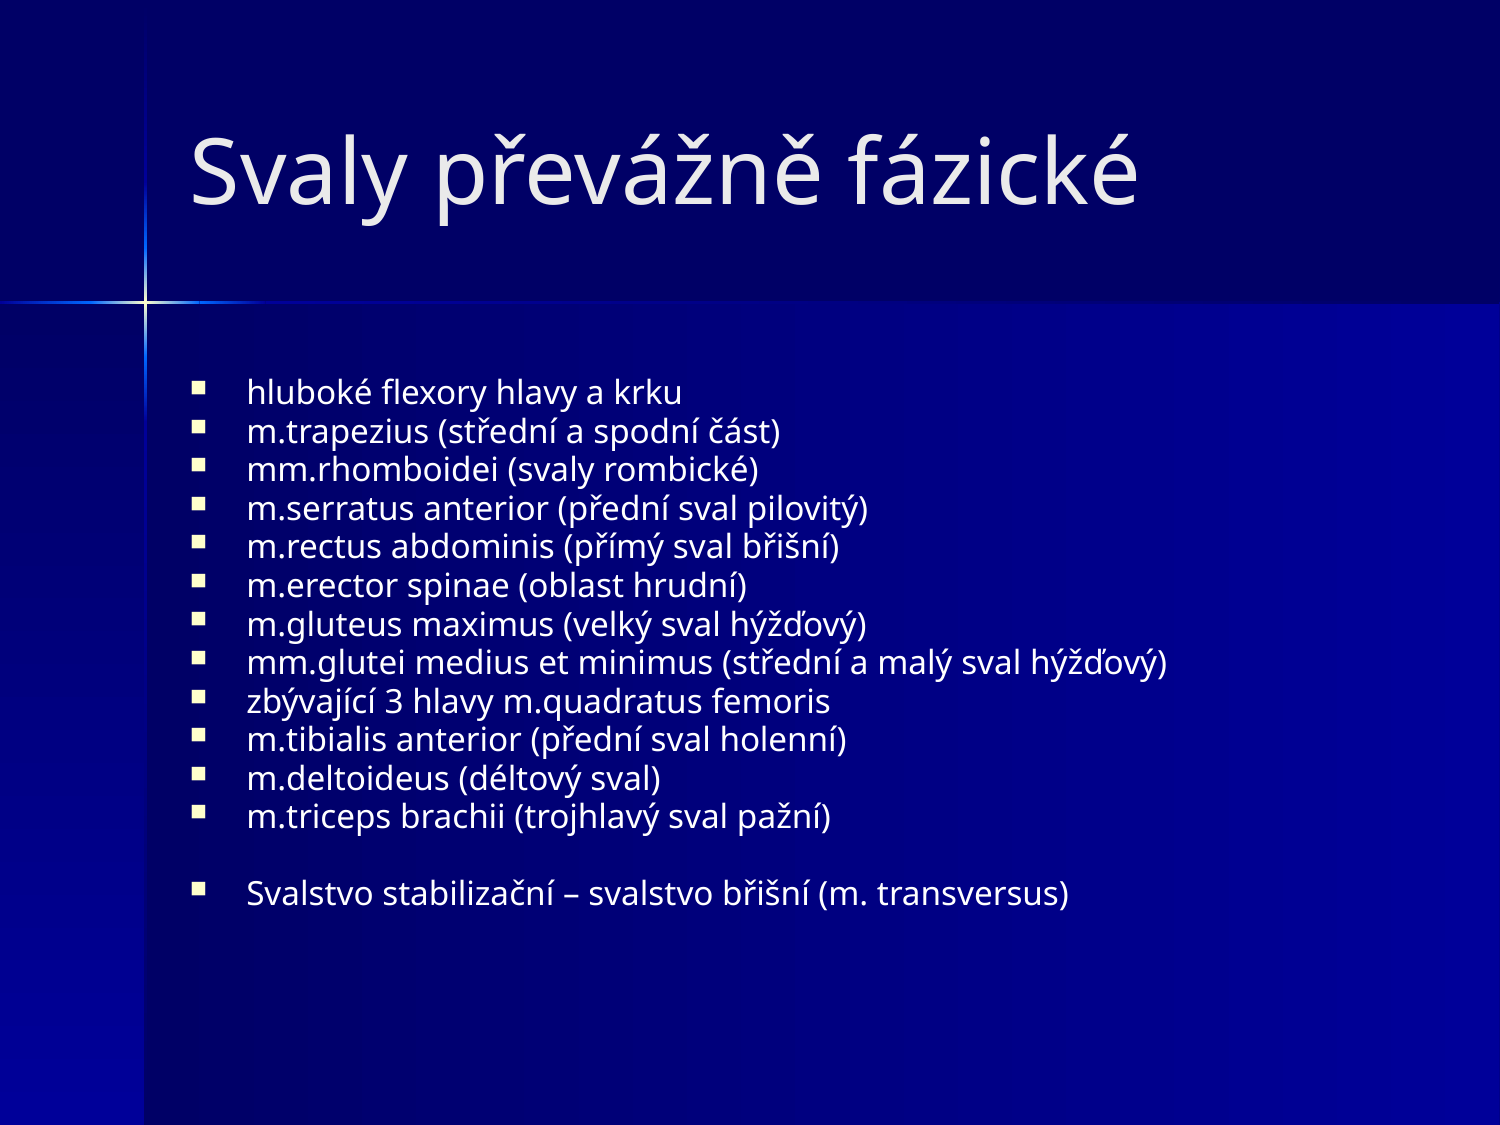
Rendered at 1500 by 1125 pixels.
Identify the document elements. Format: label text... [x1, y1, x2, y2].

list hluboké flexory hlavy a krku m.trapezius (střední a spodní část) mm.rhomboidei (svaly rombické) m.serratus anterior (přední sval pilovitý) m.rectus abdominis (přímý sval břišní) m.erector spinae (oblast hrudní) m.gluteus maximus (velký sval hýžďový) mm.glutei medius et minimus (střední a malý sval hýžďový) zbývající 3 hlavy m.quadratus femoris m.tibialis anterior (přední sval holenní) m.deltoideus (déltový sval) m.triceps brachii (trojhlavý sval pažní) Svalstvo stabilizační – svalstvo břišní (m. transversus) [174, 324, 1413, 1001]
title Svaly převážně fázické [174, 49, 1413, 286]
